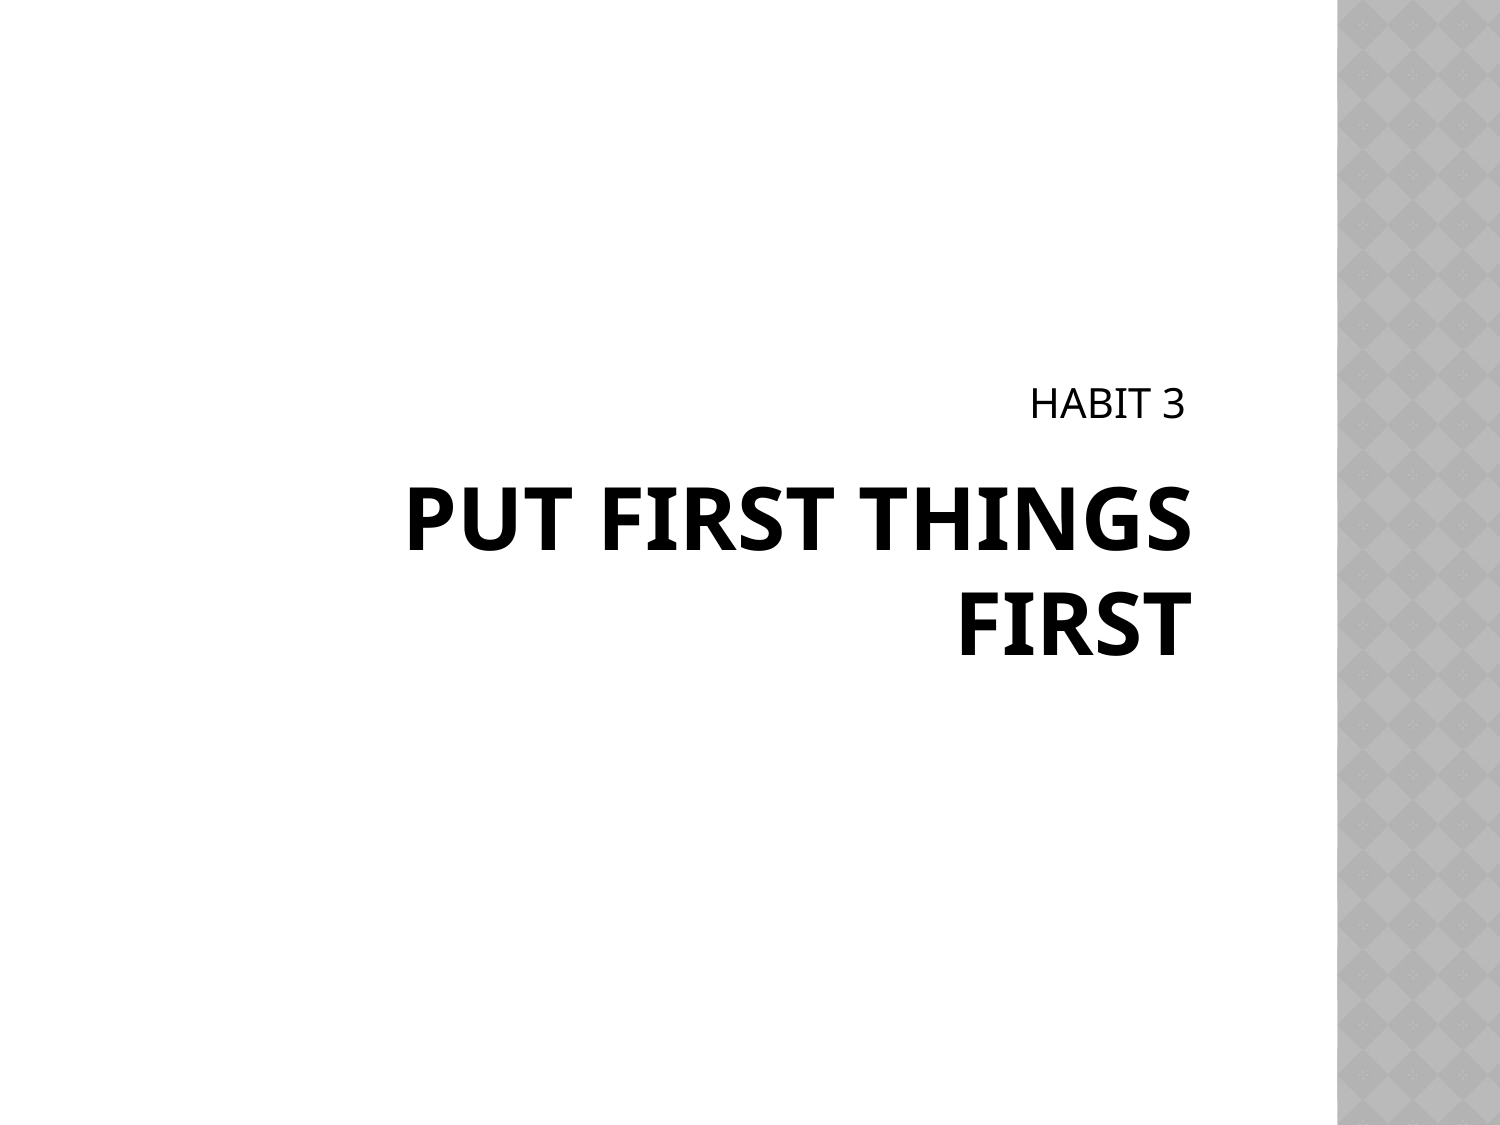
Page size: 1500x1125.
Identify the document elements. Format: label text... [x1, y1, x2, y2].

title Put first things first [174, 462, 1202, 687]
list HABIT 3 [174, 312, 1202, 435]
